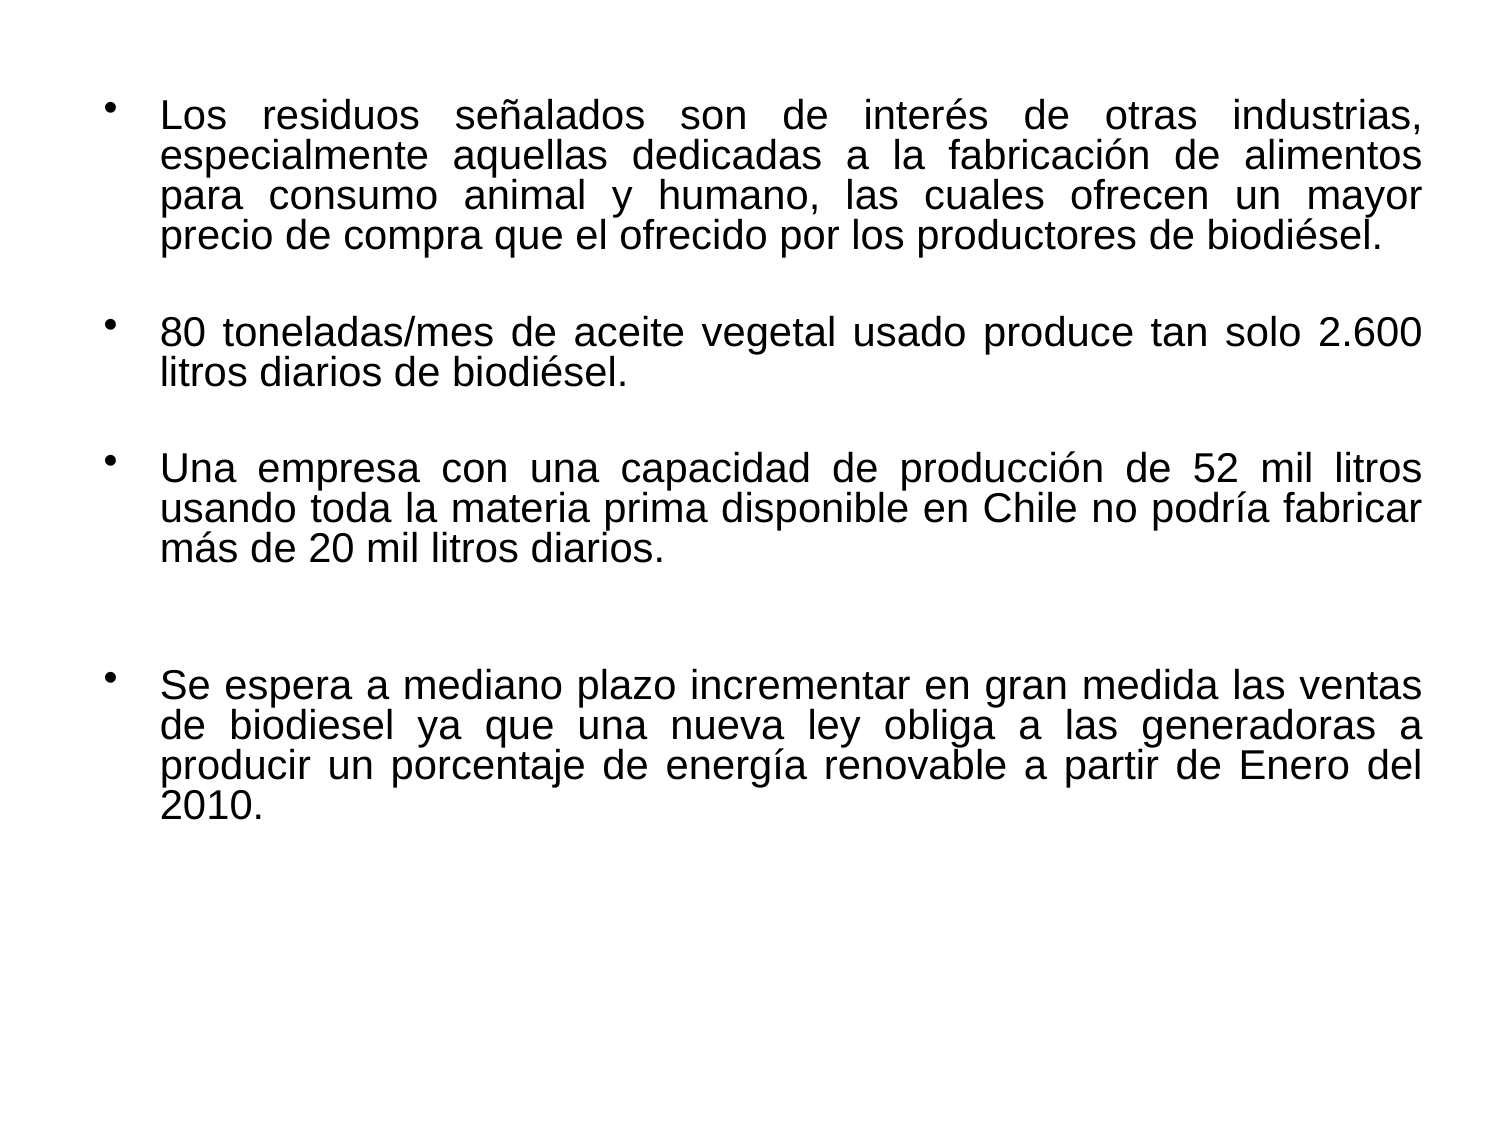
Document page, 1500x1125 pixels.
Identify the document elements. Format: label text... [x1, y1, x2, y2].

list Los residuos señalados son de interés de otras industrias, especialmente aquellas dedicadas a la fabricación de alimentos para consumo animal y humano, las cuales ofrecen un mayor precio de compra que el ofrecido por los productores de biodiésel. 80 toneladas/mes de aceite vegetal usado produce tan solo 2.600 litros diarios de biodiésel. Una empresa con una capacidad de producción de 52 mil litros usando toda la materia prima disponible en Chile no podría fabricar más de 20 mil litros diarios. Se espera a mediano plazo incrementar en gran medida las ventas de biodiesel ya que una nueva ley obliga a las generadoras a producir un porcentaje de energía renovable a partir de Enero del 2010. [88, 89, 1439, 833]
